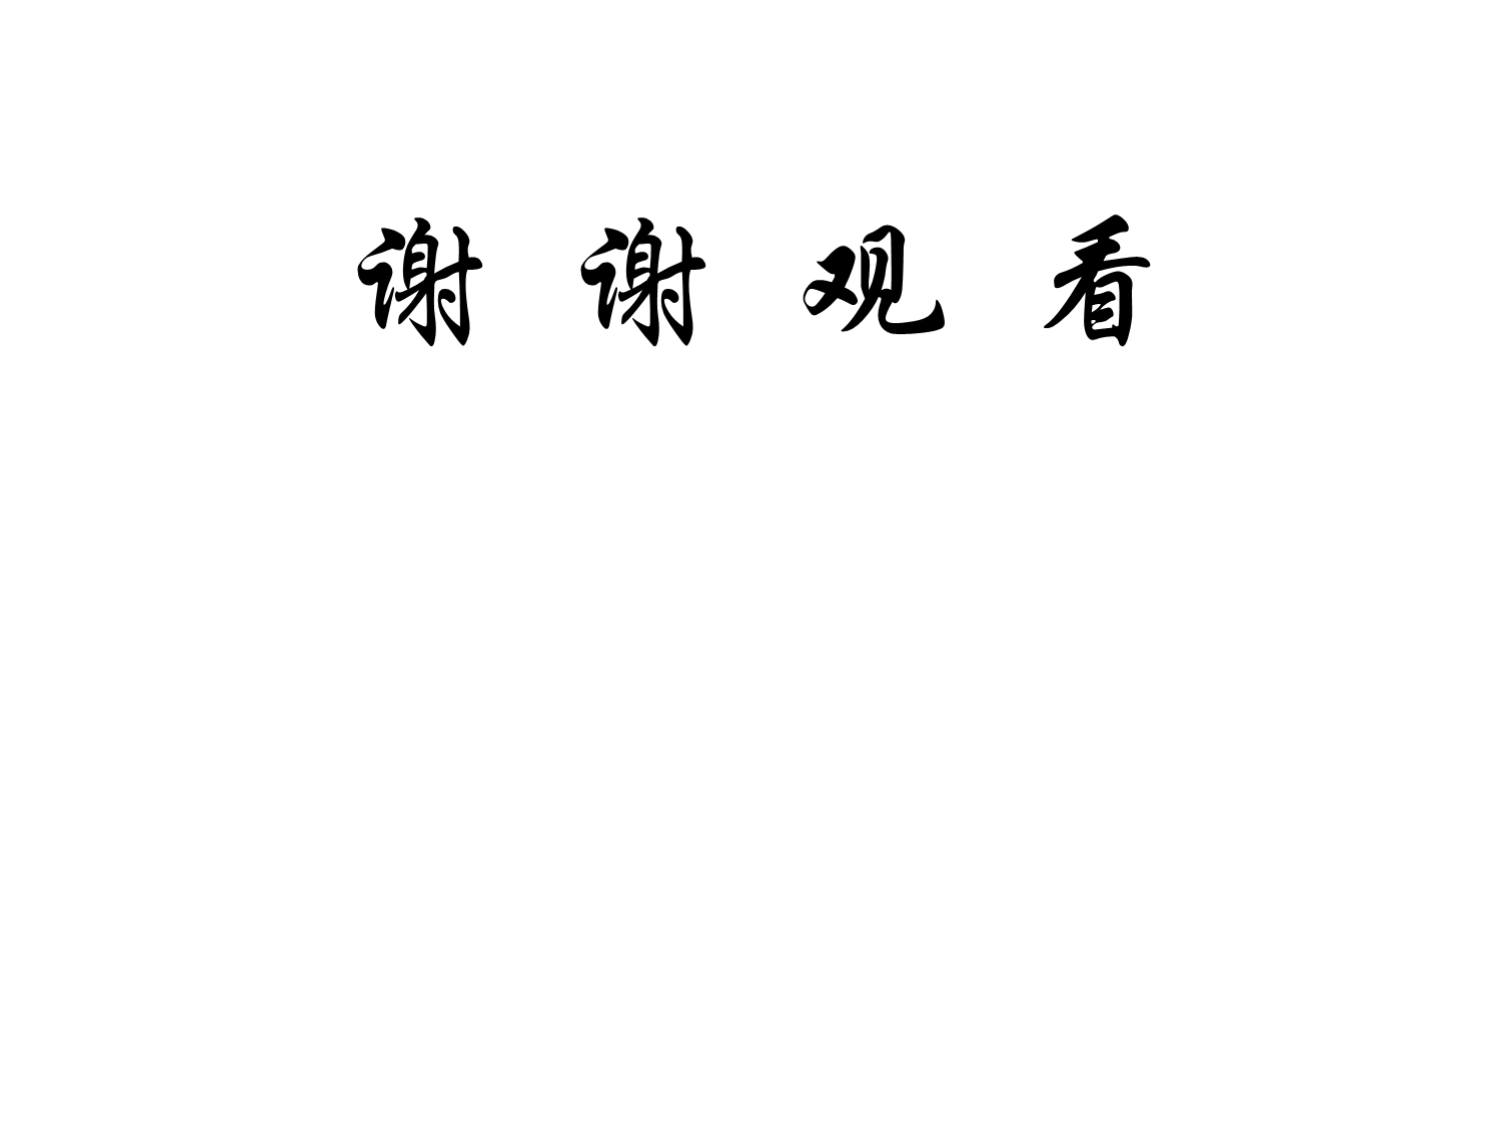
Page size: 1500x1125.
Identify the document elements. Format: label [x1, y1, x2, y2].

picture [258, 148, 1260, 465]
